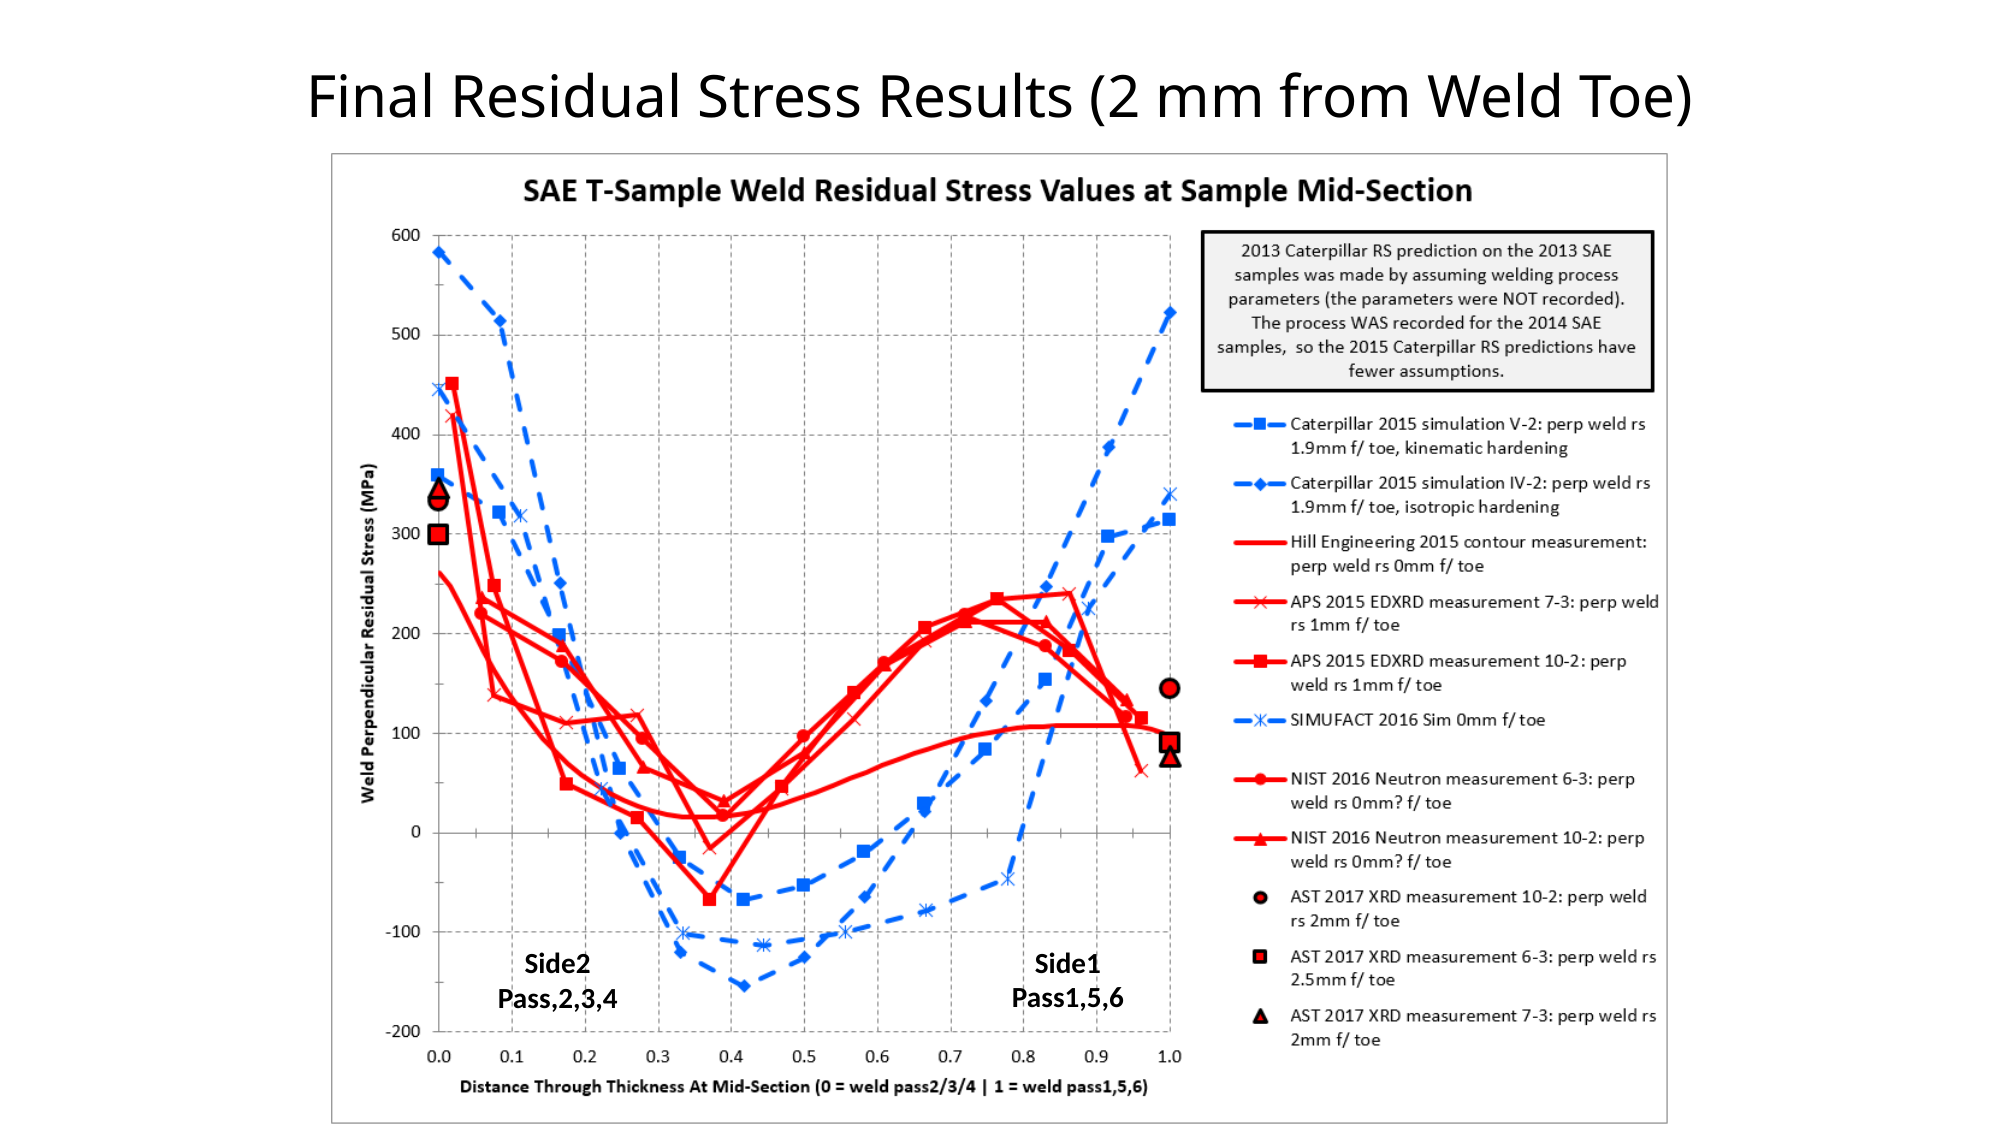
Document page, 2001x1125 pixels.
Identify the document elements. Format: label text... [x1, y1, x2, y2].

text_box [330, 152, 1669, 1125]
title Final Residual Stress Results (2 mm from Weld Toe) [137, 59, 1863, 278]
